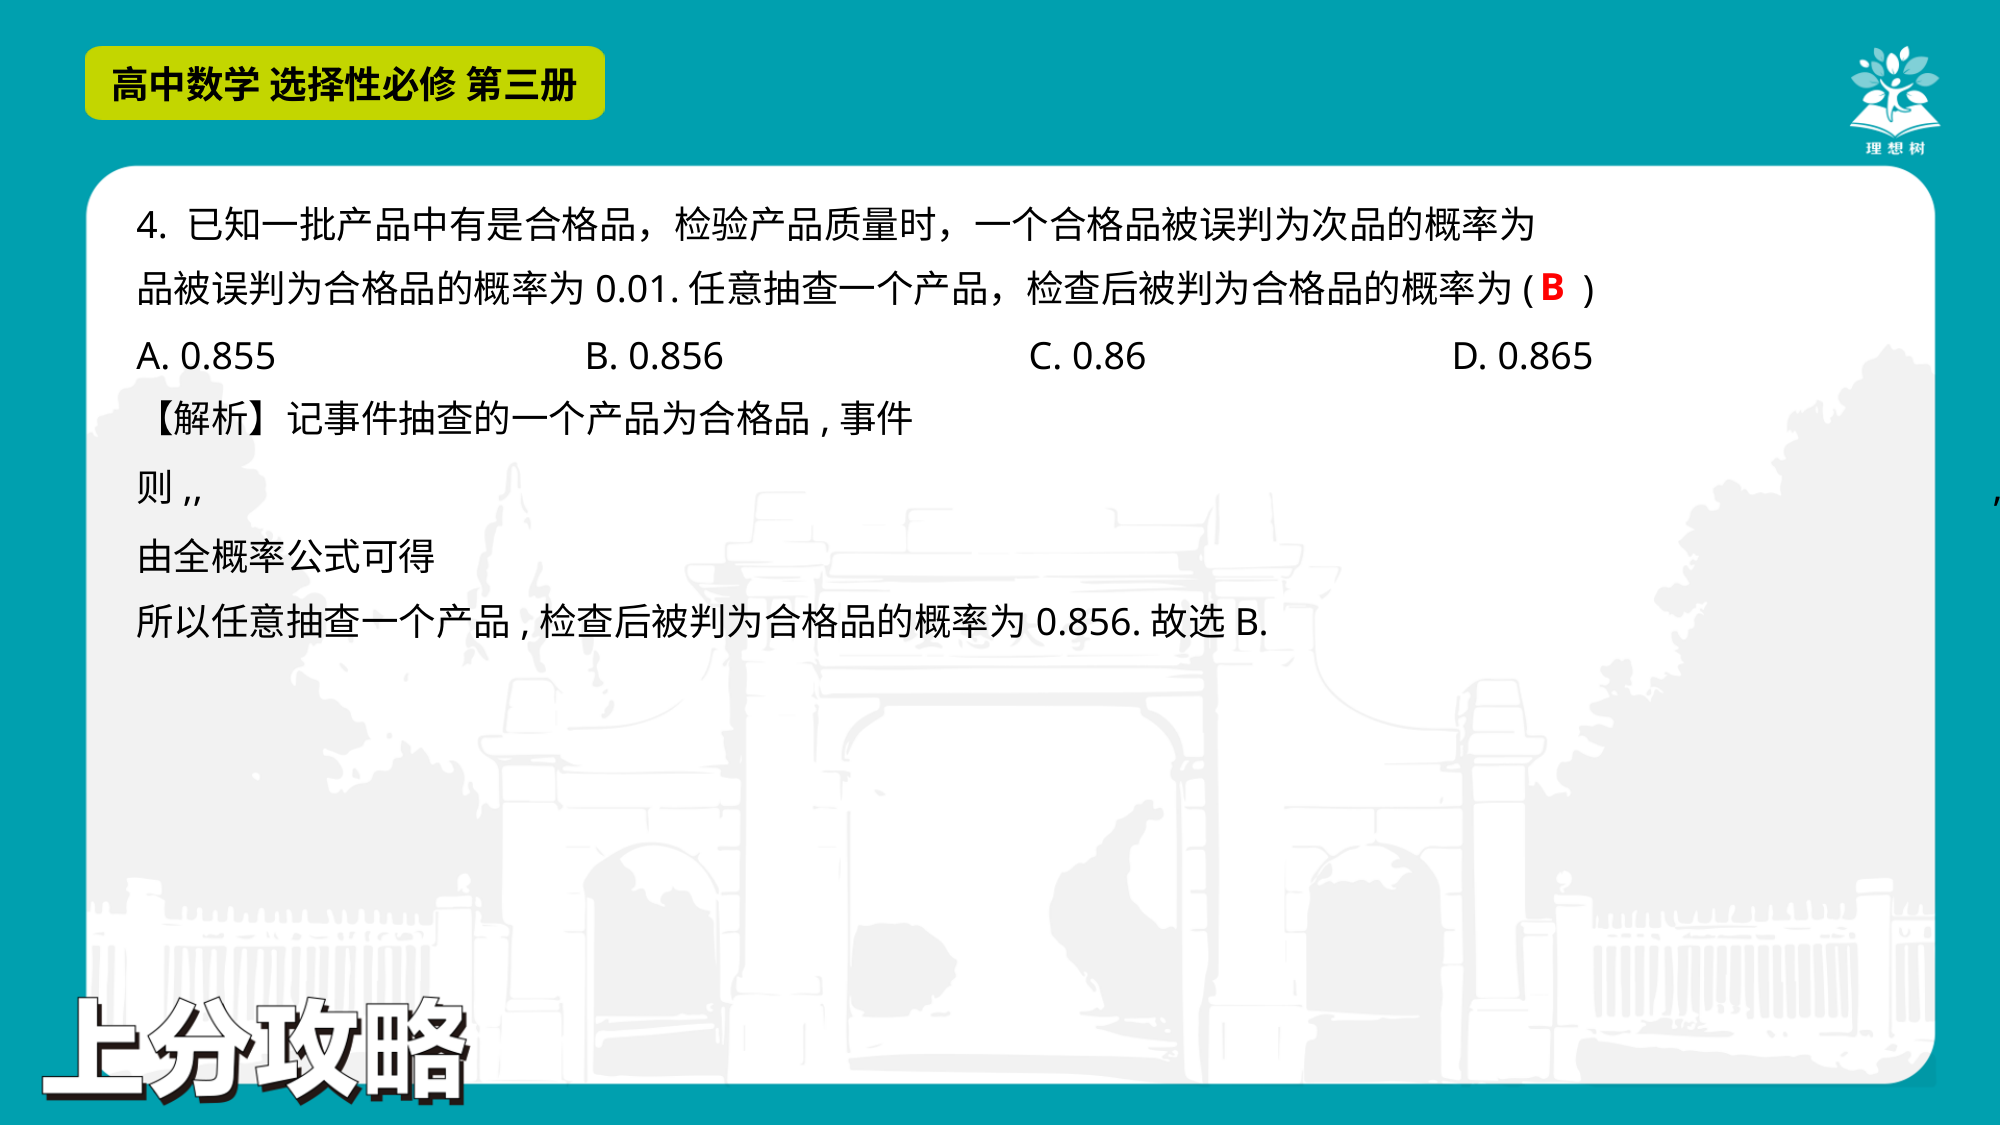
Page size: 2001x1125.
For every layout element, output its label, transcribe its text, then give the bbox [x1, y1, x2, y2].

picture [0, 0, 2000, 1125]
text_box A. 0.855 B. 0.856 C. 0.86 D. 0.865 [136, 310, 1865, 370]
text_box B [1525, 243, 1580, 302]
